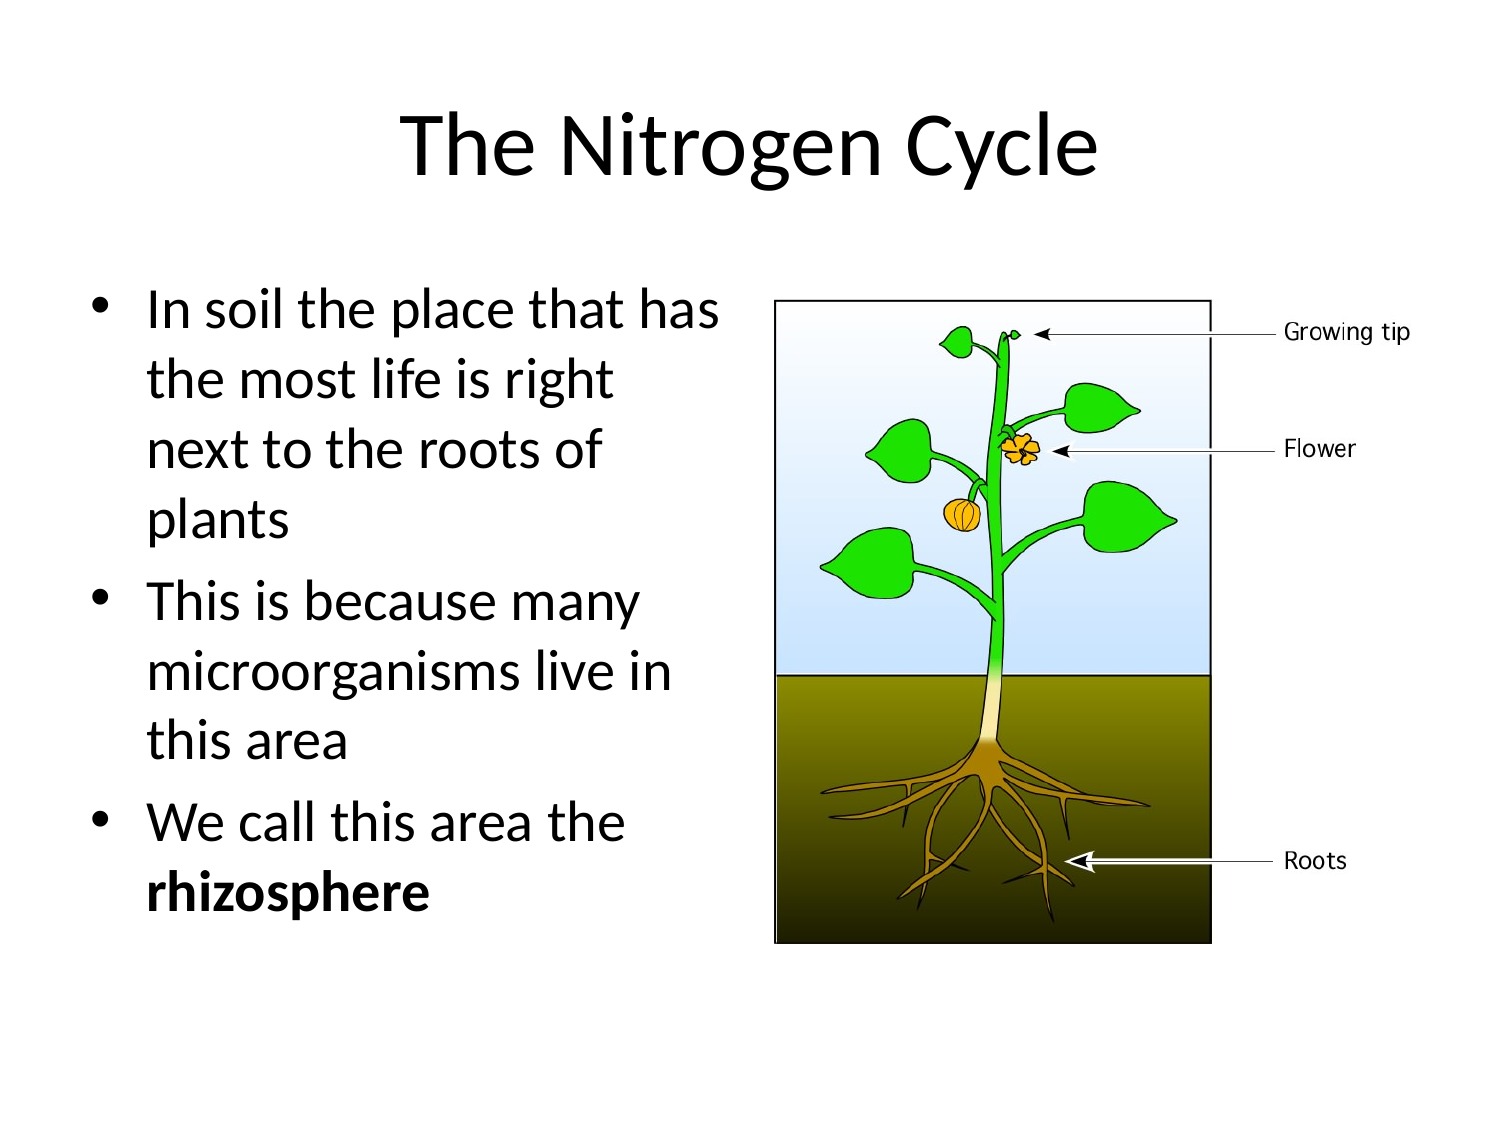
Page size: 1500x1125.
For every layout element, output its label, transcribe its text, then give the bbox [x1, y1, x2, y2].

title The Nitrogen Cycle [75, 45, 1425, 233]
picture [774, 299, 1413, 944]
list In soil the place that has the most life is right next to the roots of plants This is because many microorganisms live in this area We call this area the rhizosphere [75, 262, 738, 1005]
